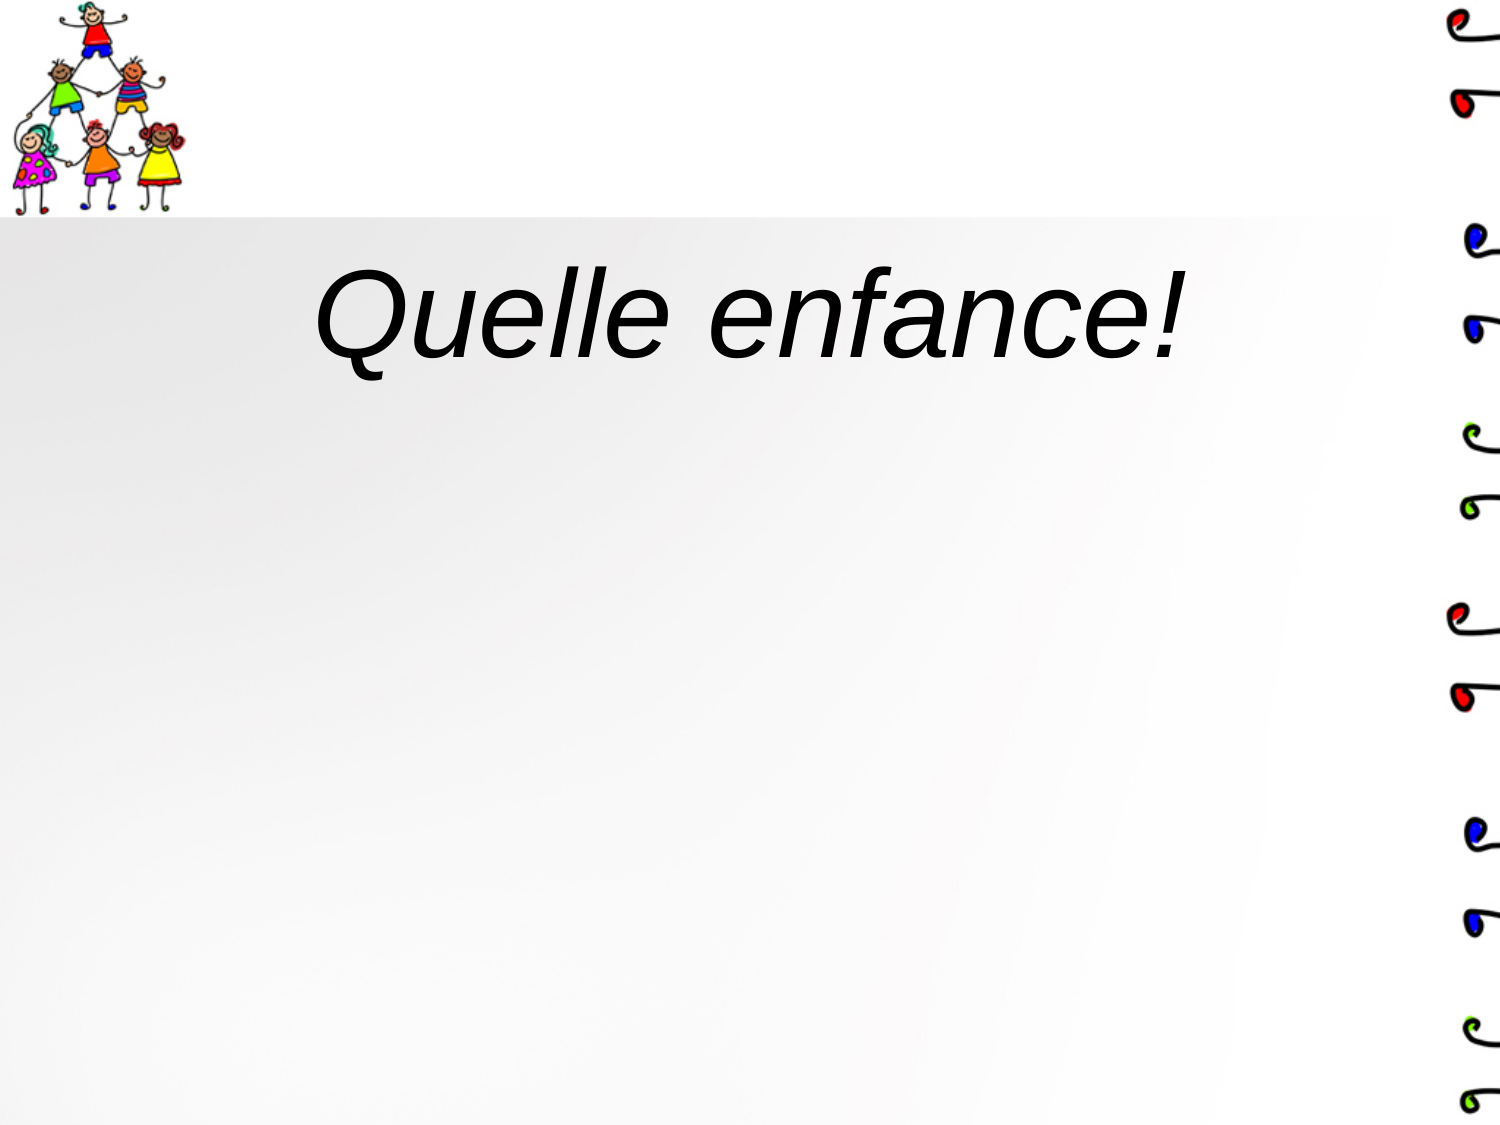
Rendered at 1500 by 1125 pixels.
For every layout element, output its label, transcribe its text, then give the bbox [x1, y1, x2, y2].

picture [0, 0, 1500, 1125]
list Quelle enfance! [37, 224, 1463, 1018]
